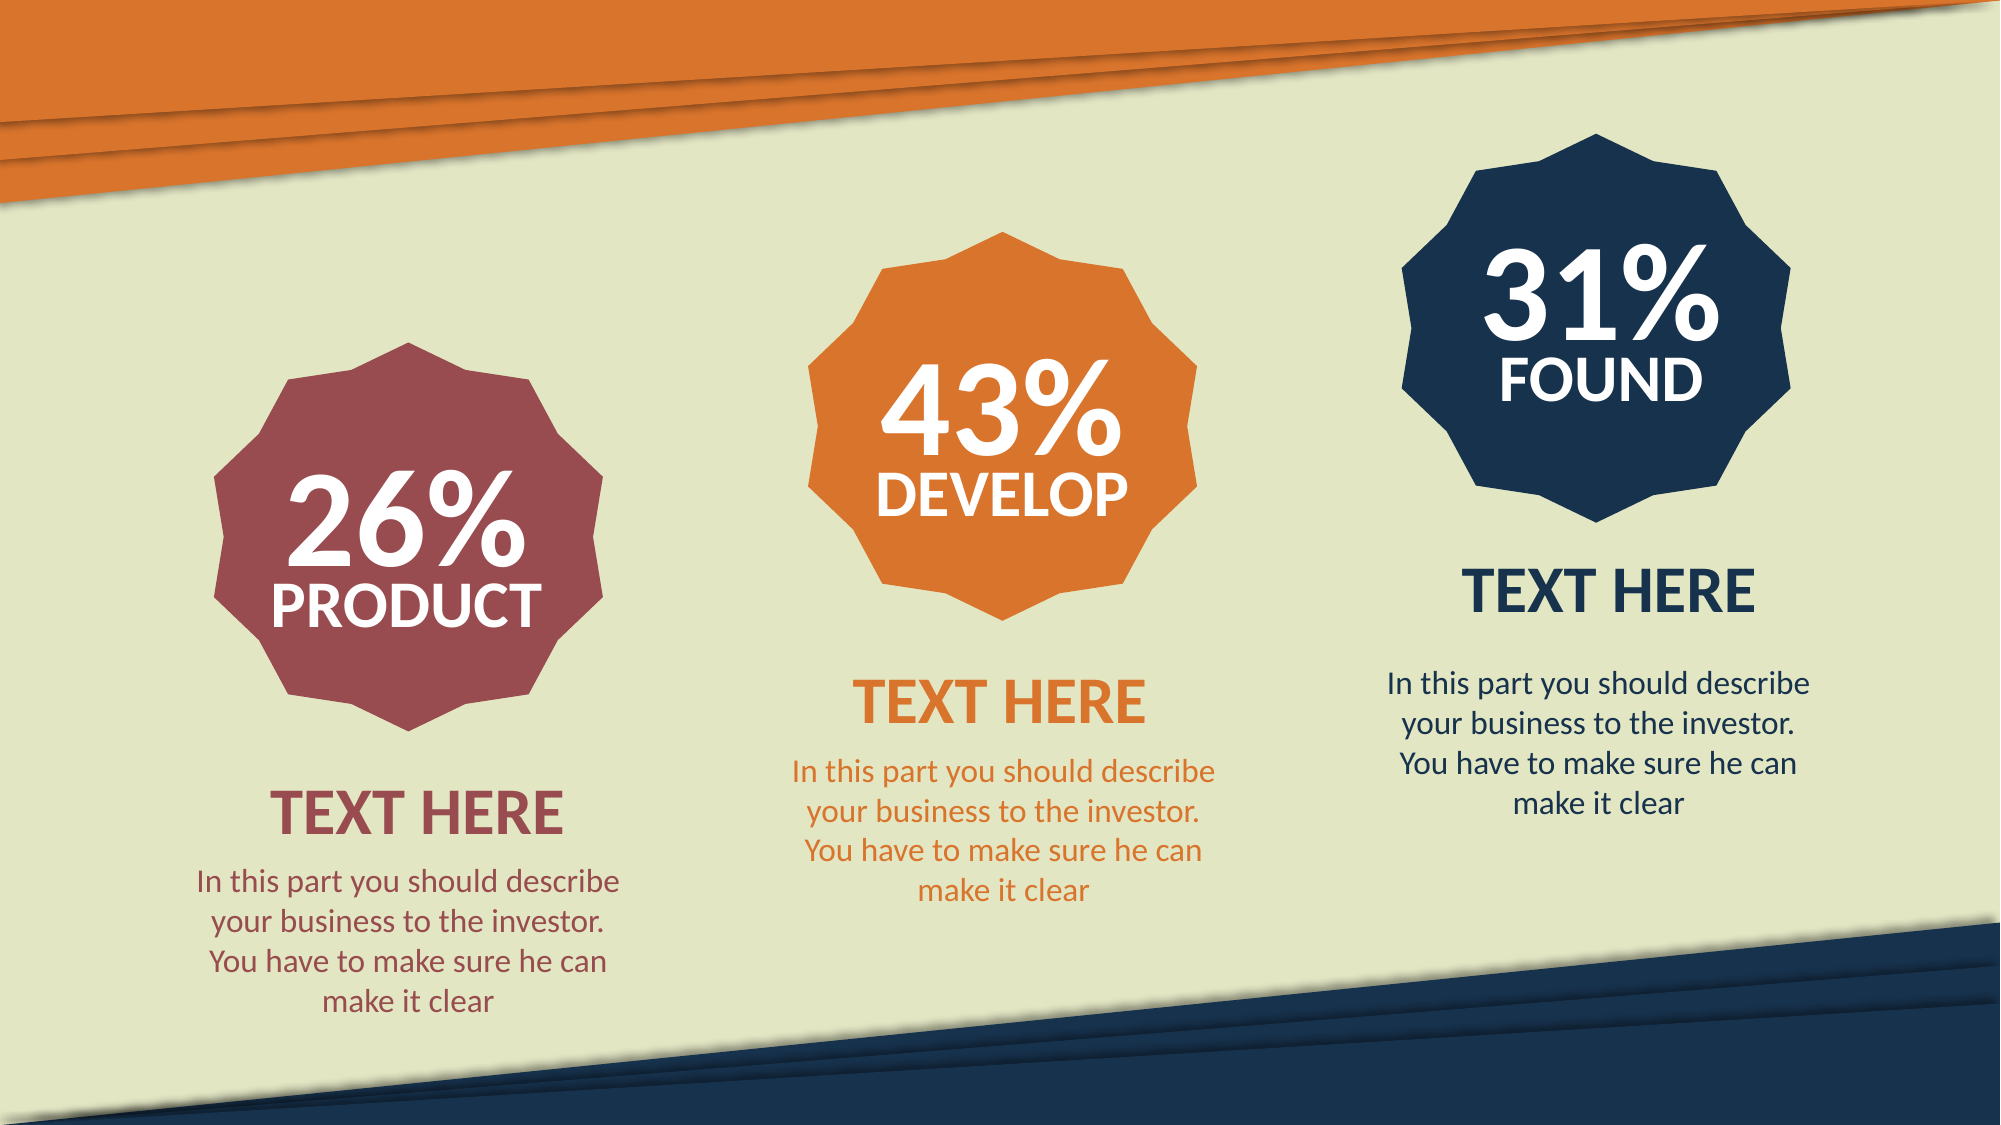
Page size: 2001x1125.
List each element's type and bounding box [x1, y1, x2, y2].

text_box [0, 922, 2000, 1125]
text_box [773, 231, 1235, 919]
text_box [177, 342, 639, 922]
text_box [1368, 133, 1830, 831]
text_box [0, 0, 2000, 204]
